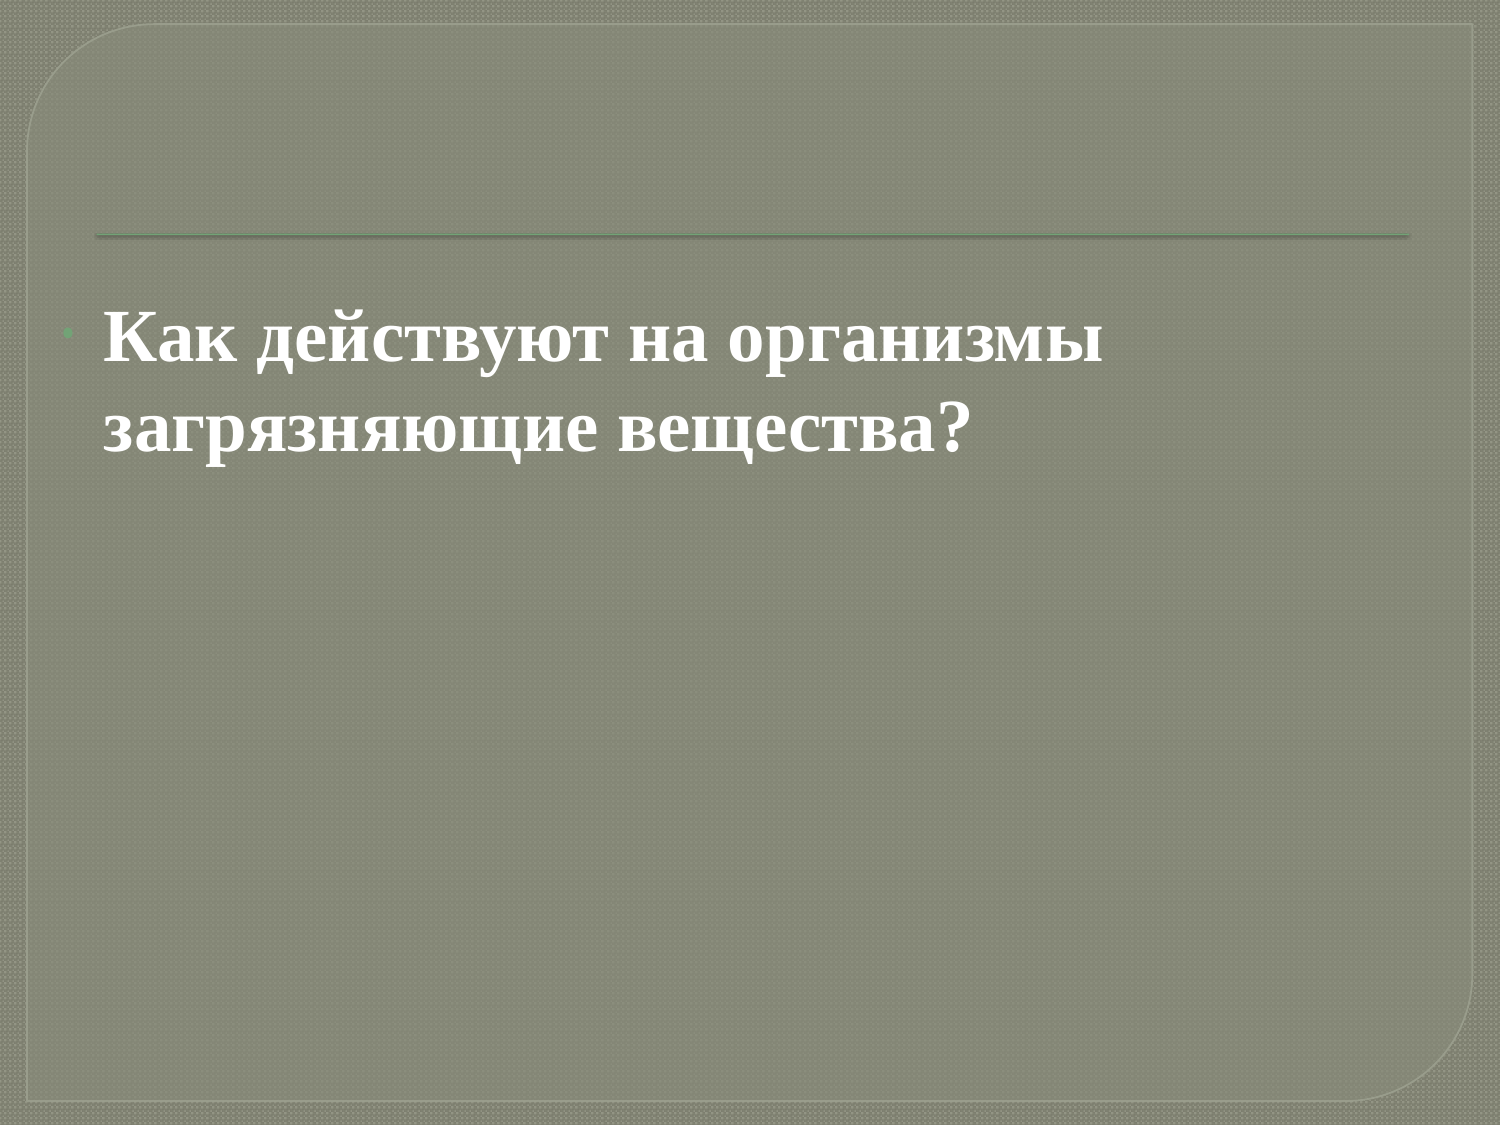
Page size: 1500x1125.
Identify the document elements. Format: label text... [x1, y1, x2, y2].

list Как действуют на организмы загрязняющие вещества? [40, 278, 1460, 504]
